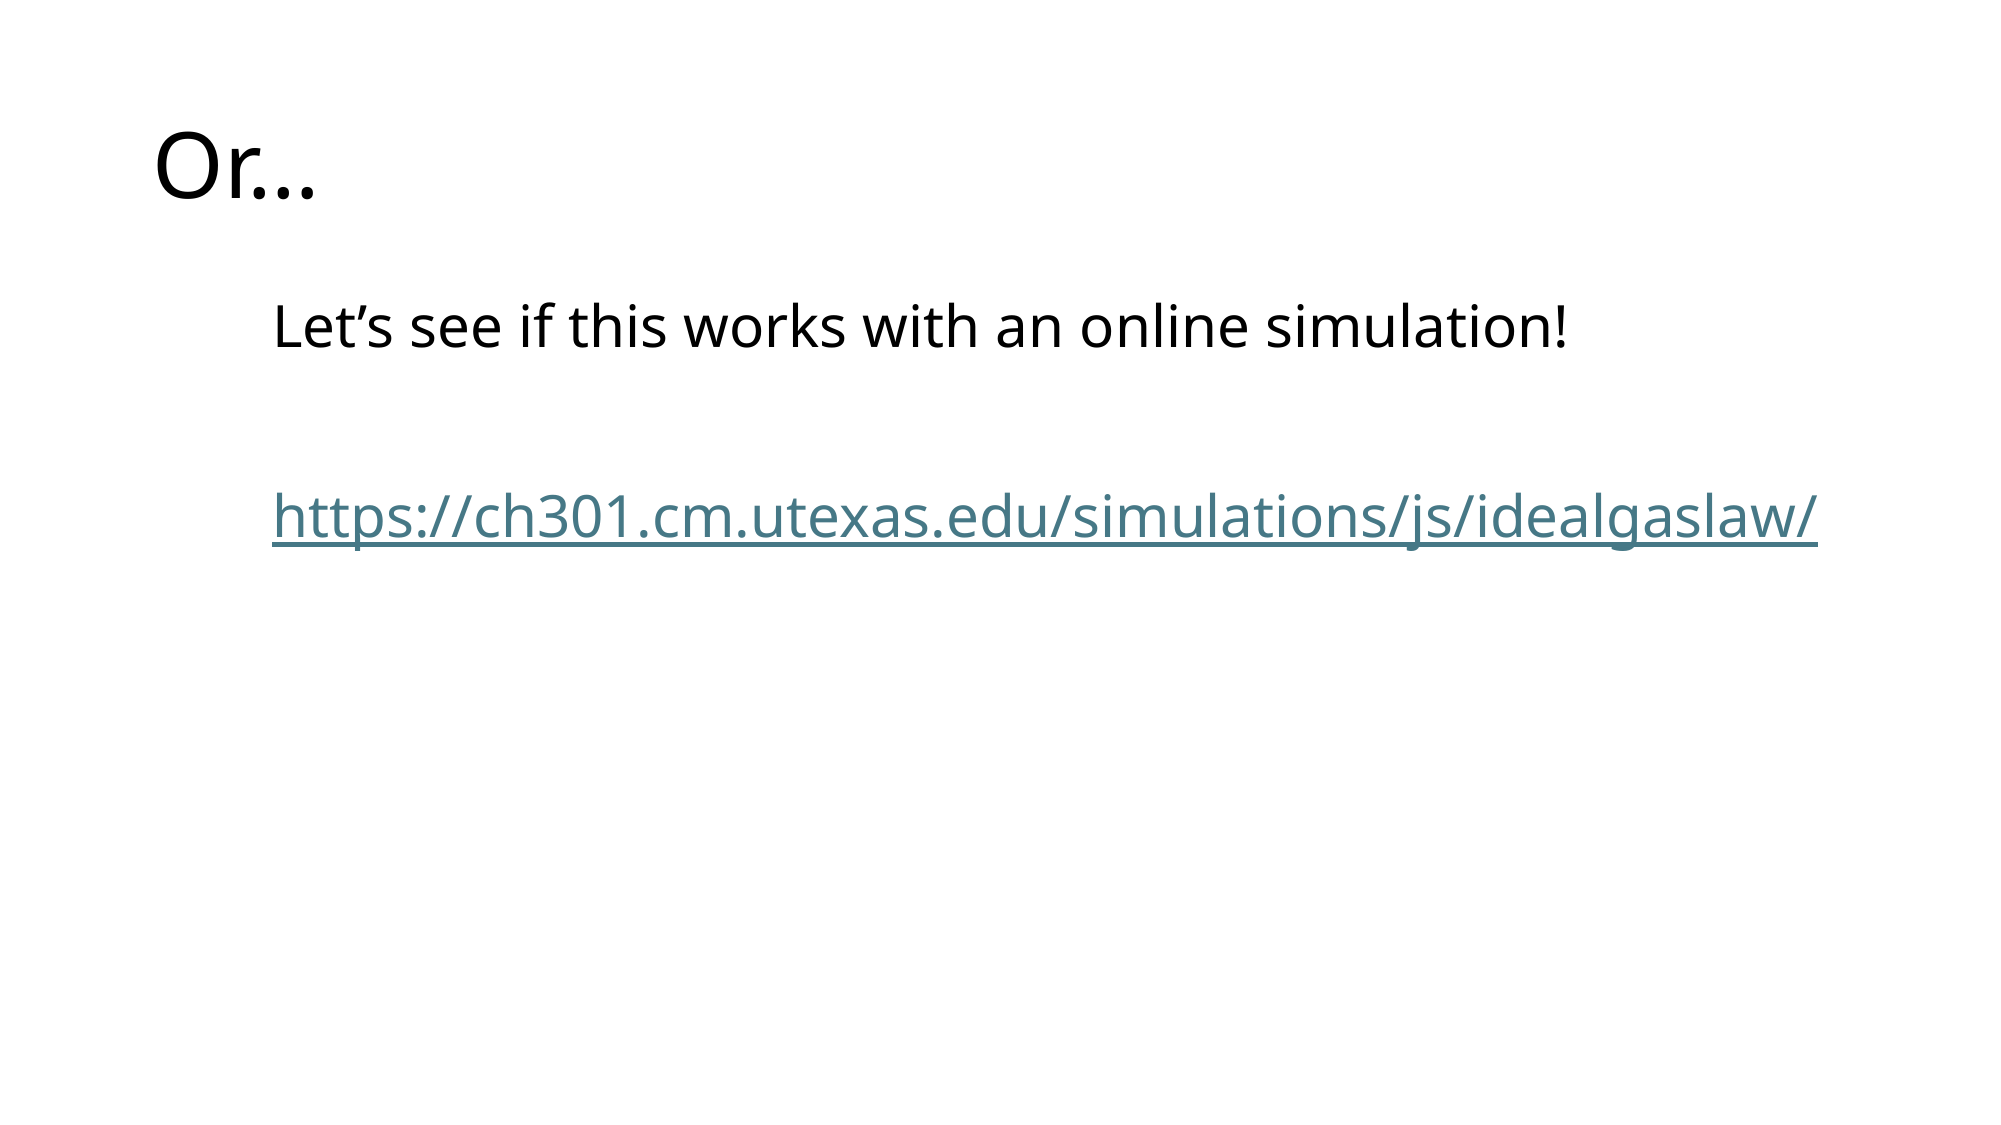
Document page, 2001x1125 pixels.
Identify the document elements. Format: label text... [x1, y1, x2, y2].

text_box Let’s see if this works with an online simulation! https://ch301.cm.utexas.edu/simulations/js/idealgaslaw/ [257, 282, 1863, 707]
title Or… [137, 59, 1863, 278]
